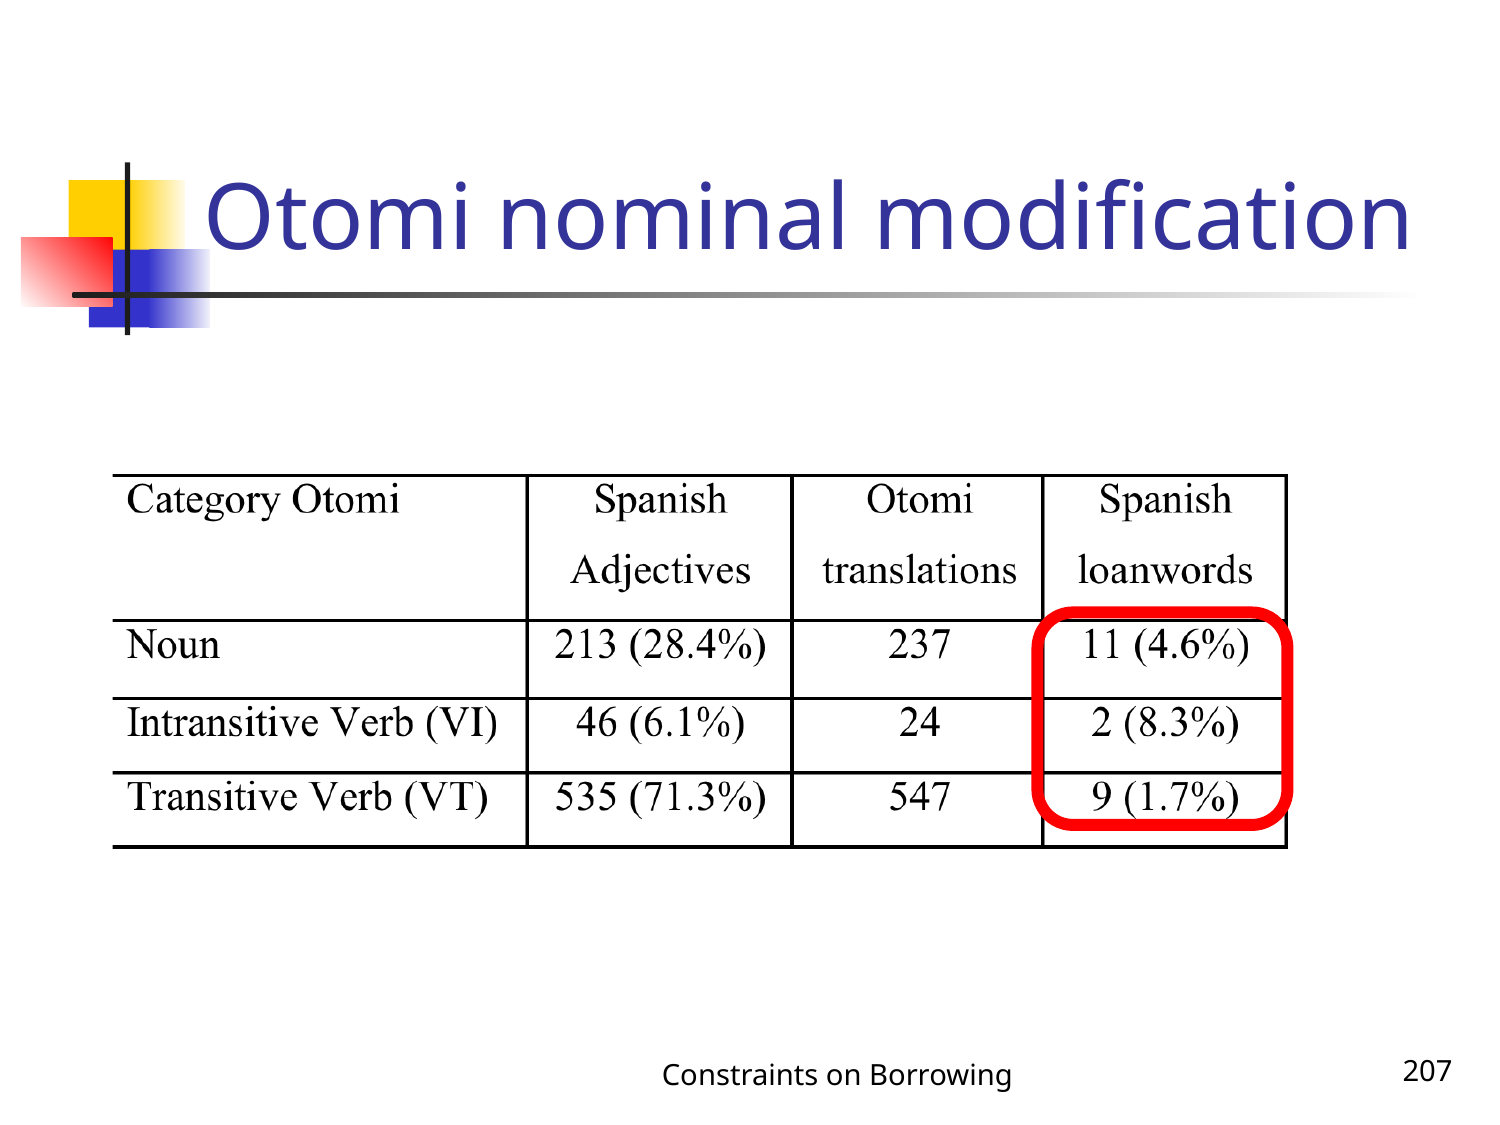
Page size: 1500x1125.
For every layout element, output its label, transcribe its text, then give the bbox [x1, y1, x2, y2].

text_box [112, 374, 1500, 943]
slide_number 207 [1154, 1023, 1468, 1100]
footer Constraints on Borrowing [599, 1023, 1076, 1100]
title Otomi nominal modification [188, 34, 1468, 276]
